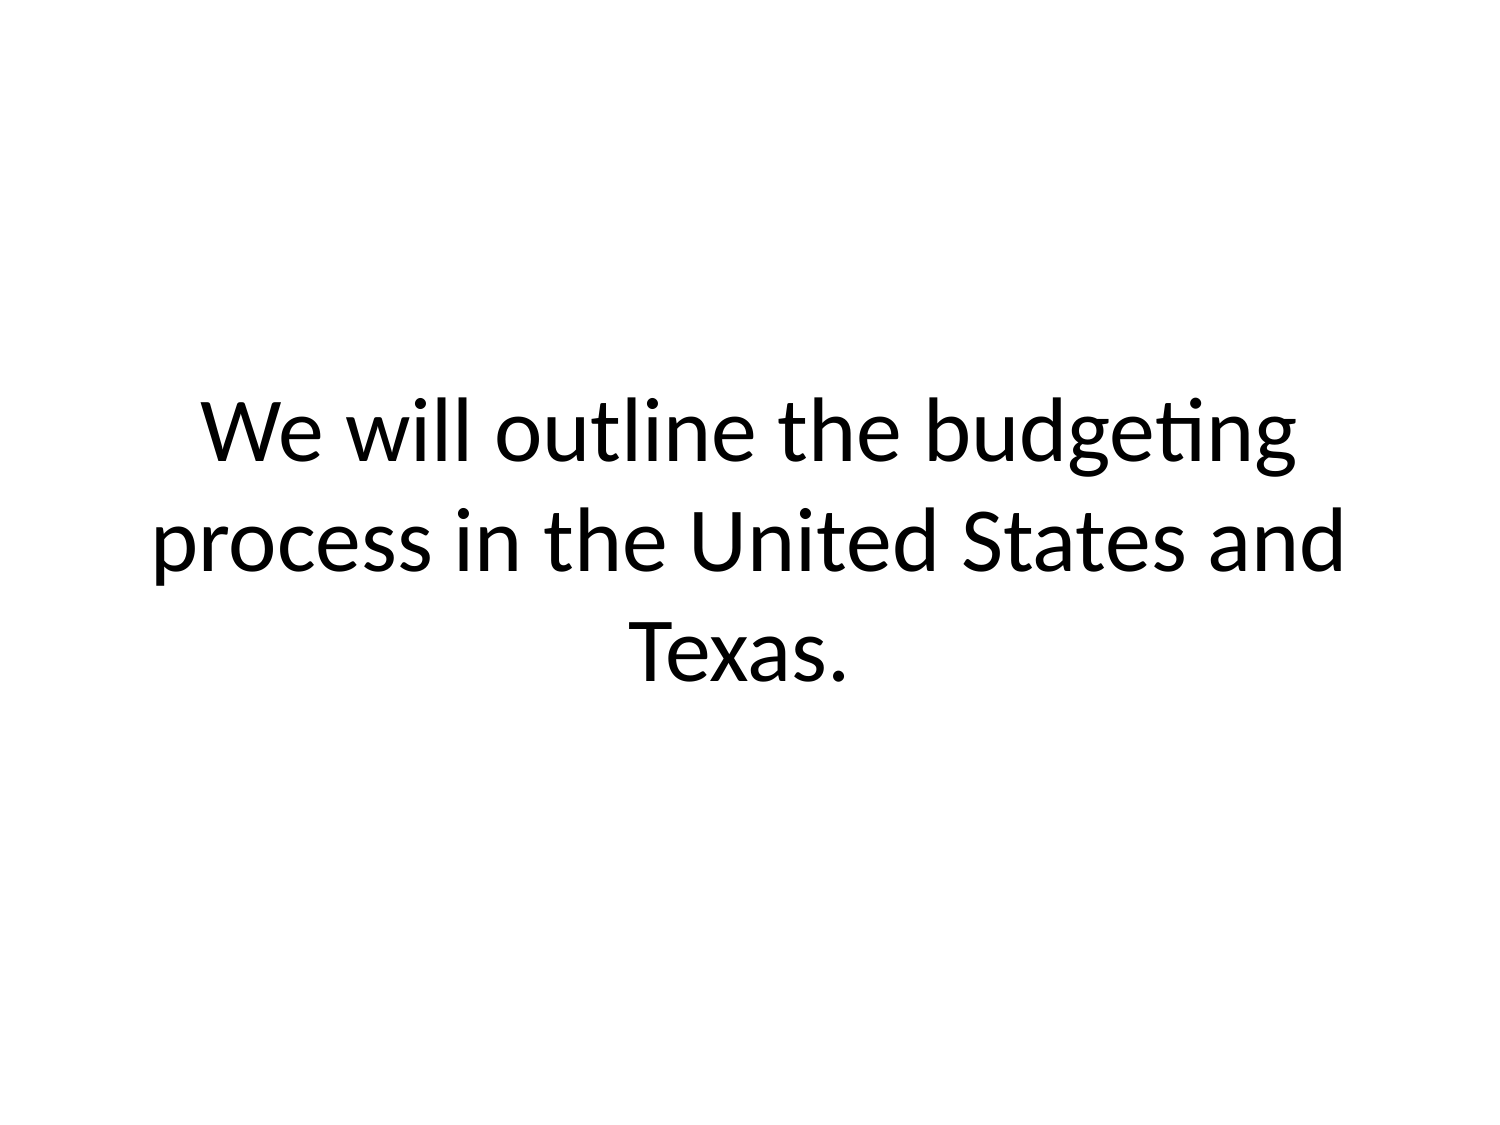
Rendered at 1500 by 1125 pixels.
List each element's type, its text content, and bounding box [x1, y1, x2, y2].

title We will outline the budgeting process in the United States and Texas. [74, 44, 1426, 1026]
